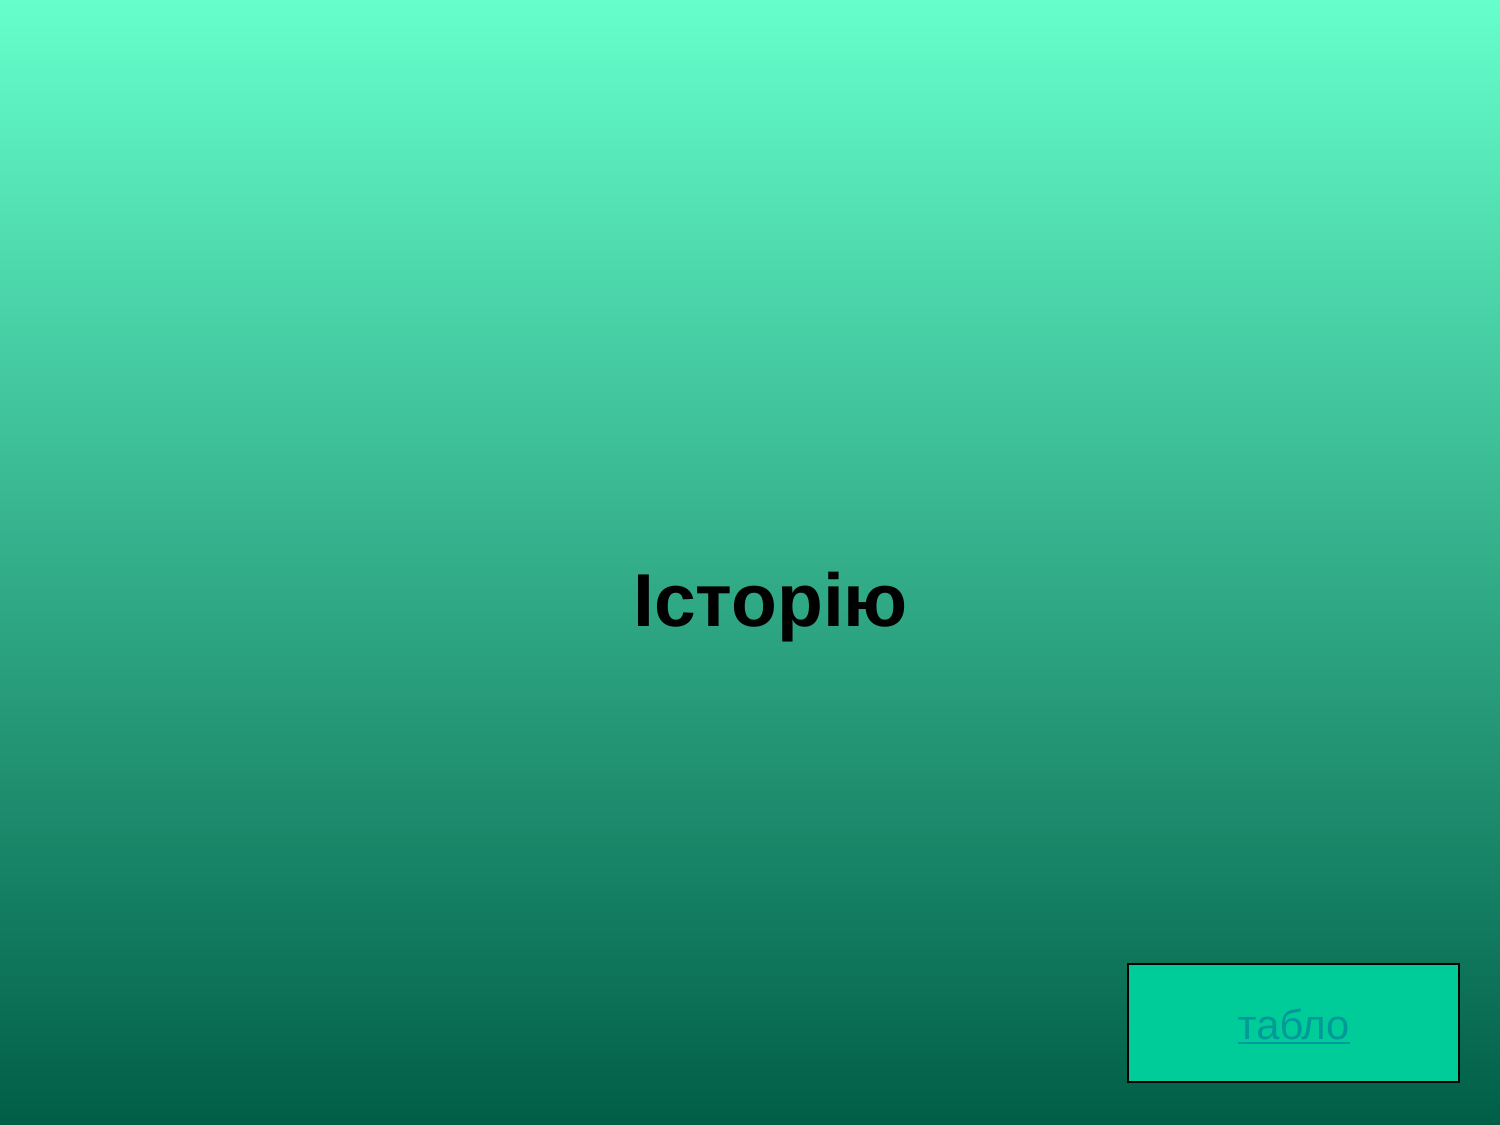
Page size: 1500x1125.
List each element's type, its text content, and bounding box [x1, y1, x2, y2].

text_box табло [1128, 964, 1459, 1083]
list Історію [74, 262, 1426, 1006]
